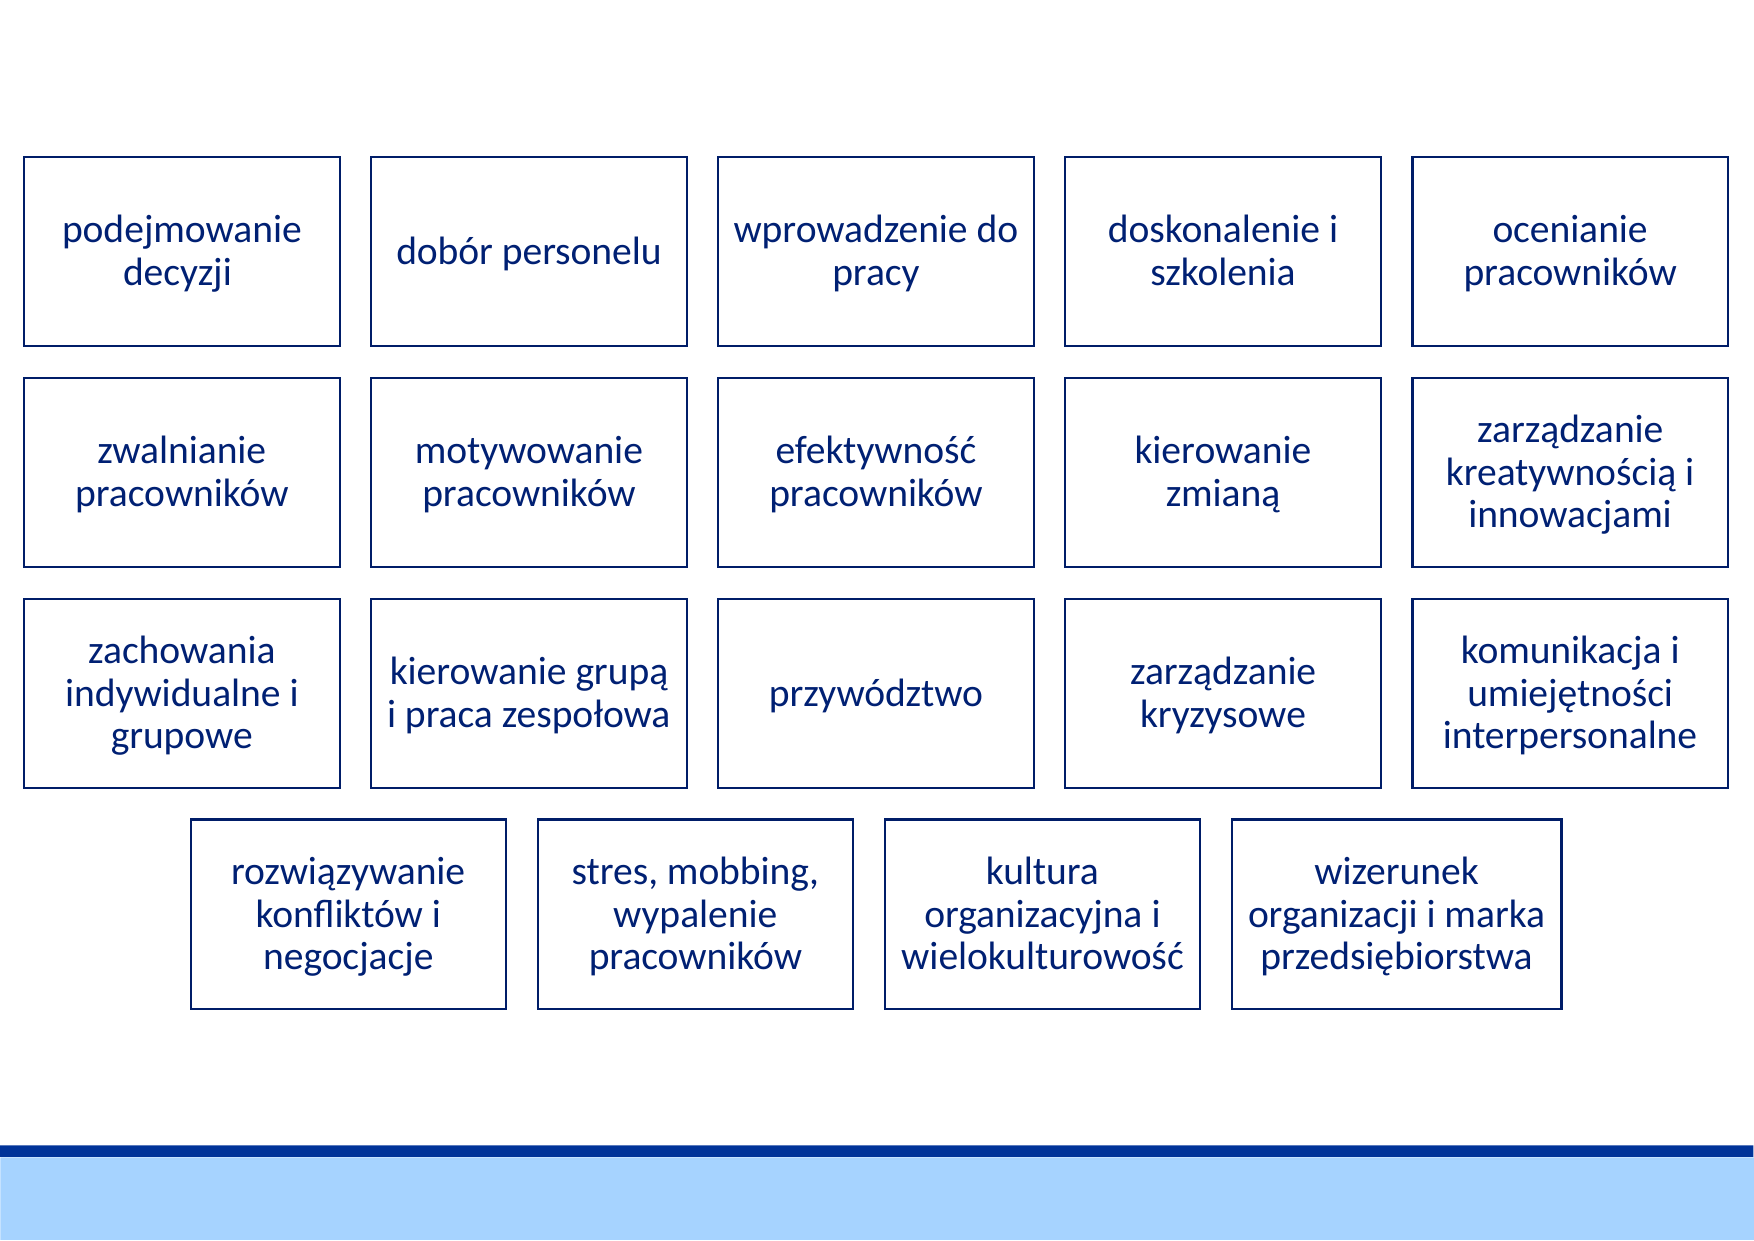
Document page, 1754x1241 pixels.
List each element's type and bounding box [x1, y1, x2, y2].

text_box [23, 148, 1729, 1018]
